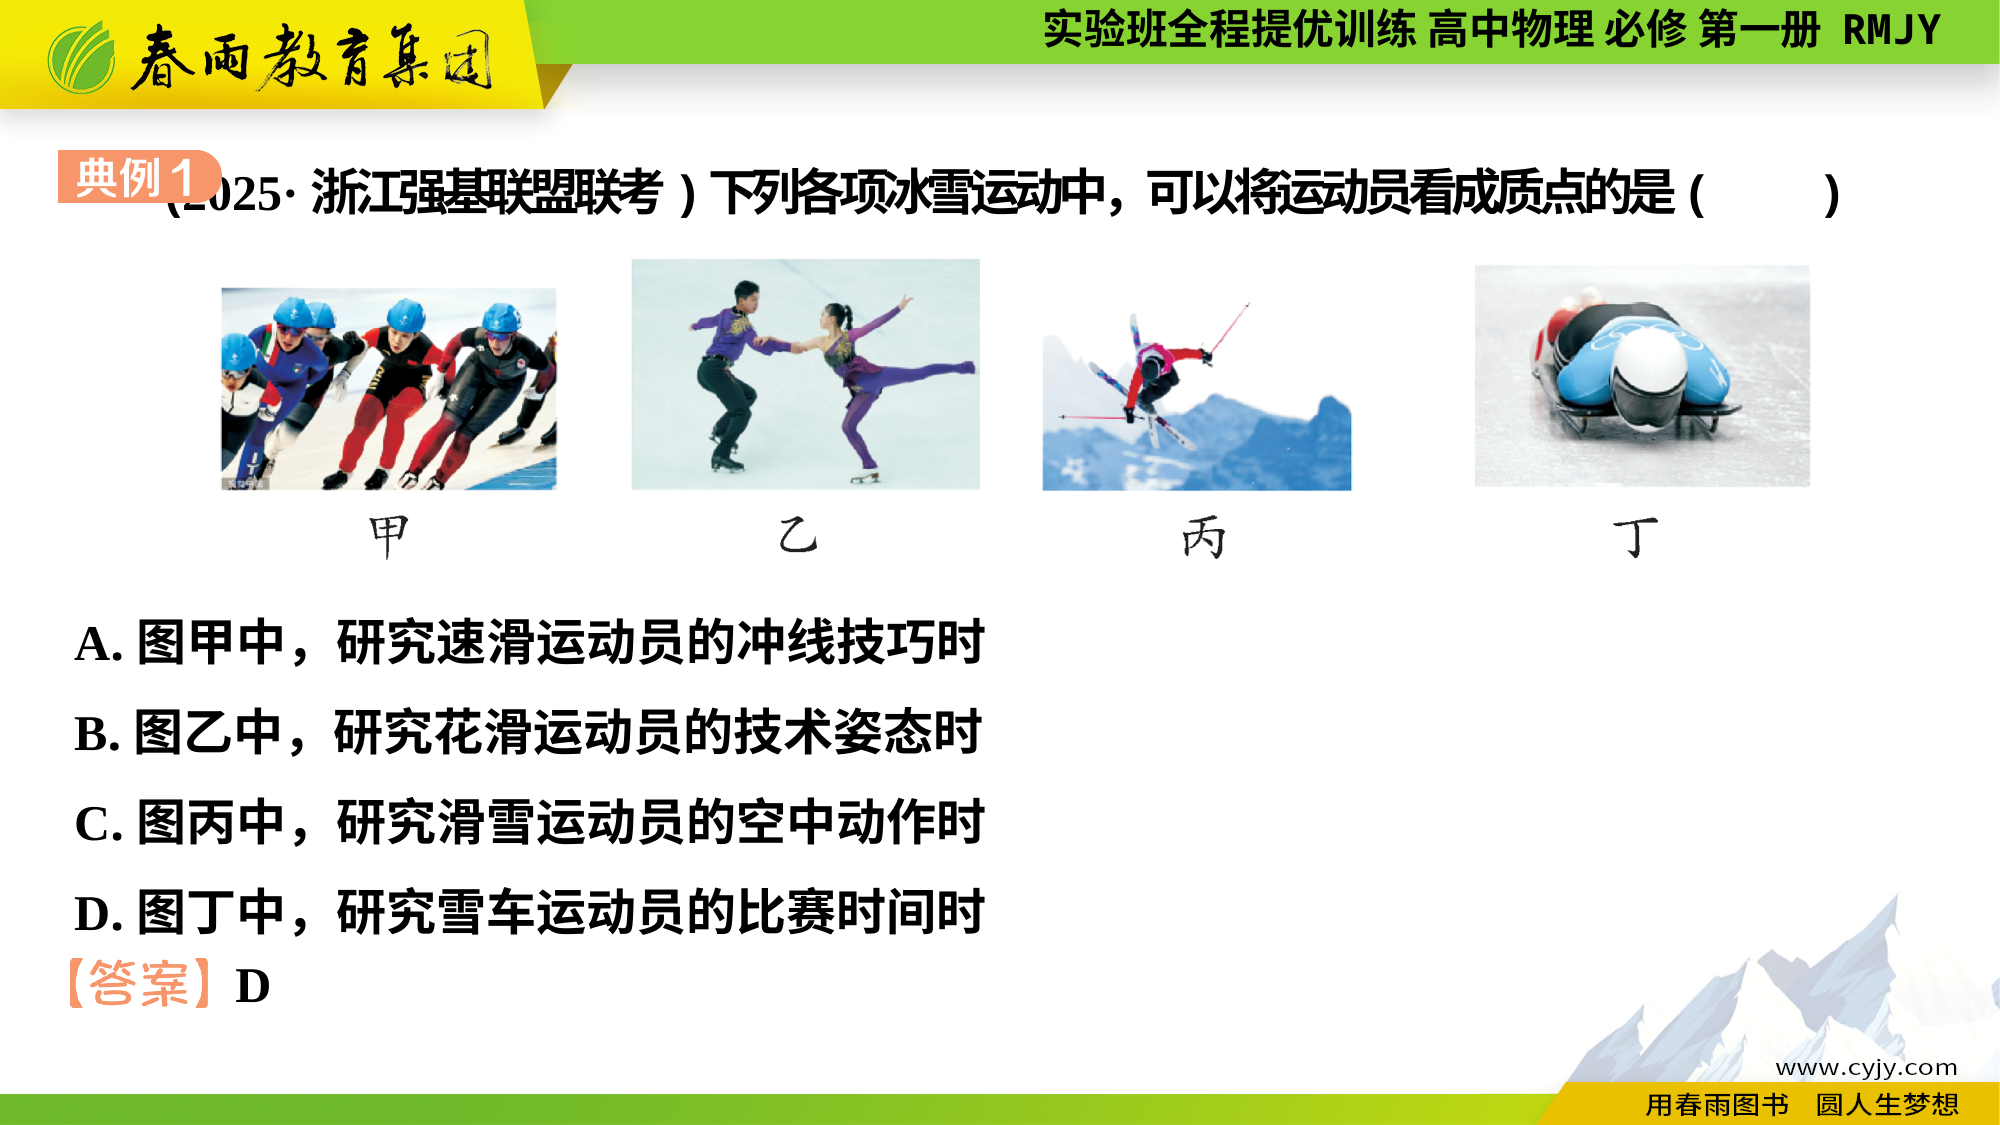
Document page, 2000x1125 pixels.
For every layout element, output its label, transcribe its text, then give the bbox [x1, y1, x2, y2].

list (2025·浙江强基联盟联考)下列各项冰雪运动中，可以将运动员看成质点的是( ) A.图甲中，研究速滑运动员的冲线技巧时 B.图乙中，研究花滑运动员的技术姿态时 C.图丙中，研究滑雪运动员的空中动作时 D.图丁中，研究雪车运动员的比赛时间时 [59, 122, 1944, 956]
picture [0, 0, 2000, 1125]
text_box D [220, 944, 287, 1020]
